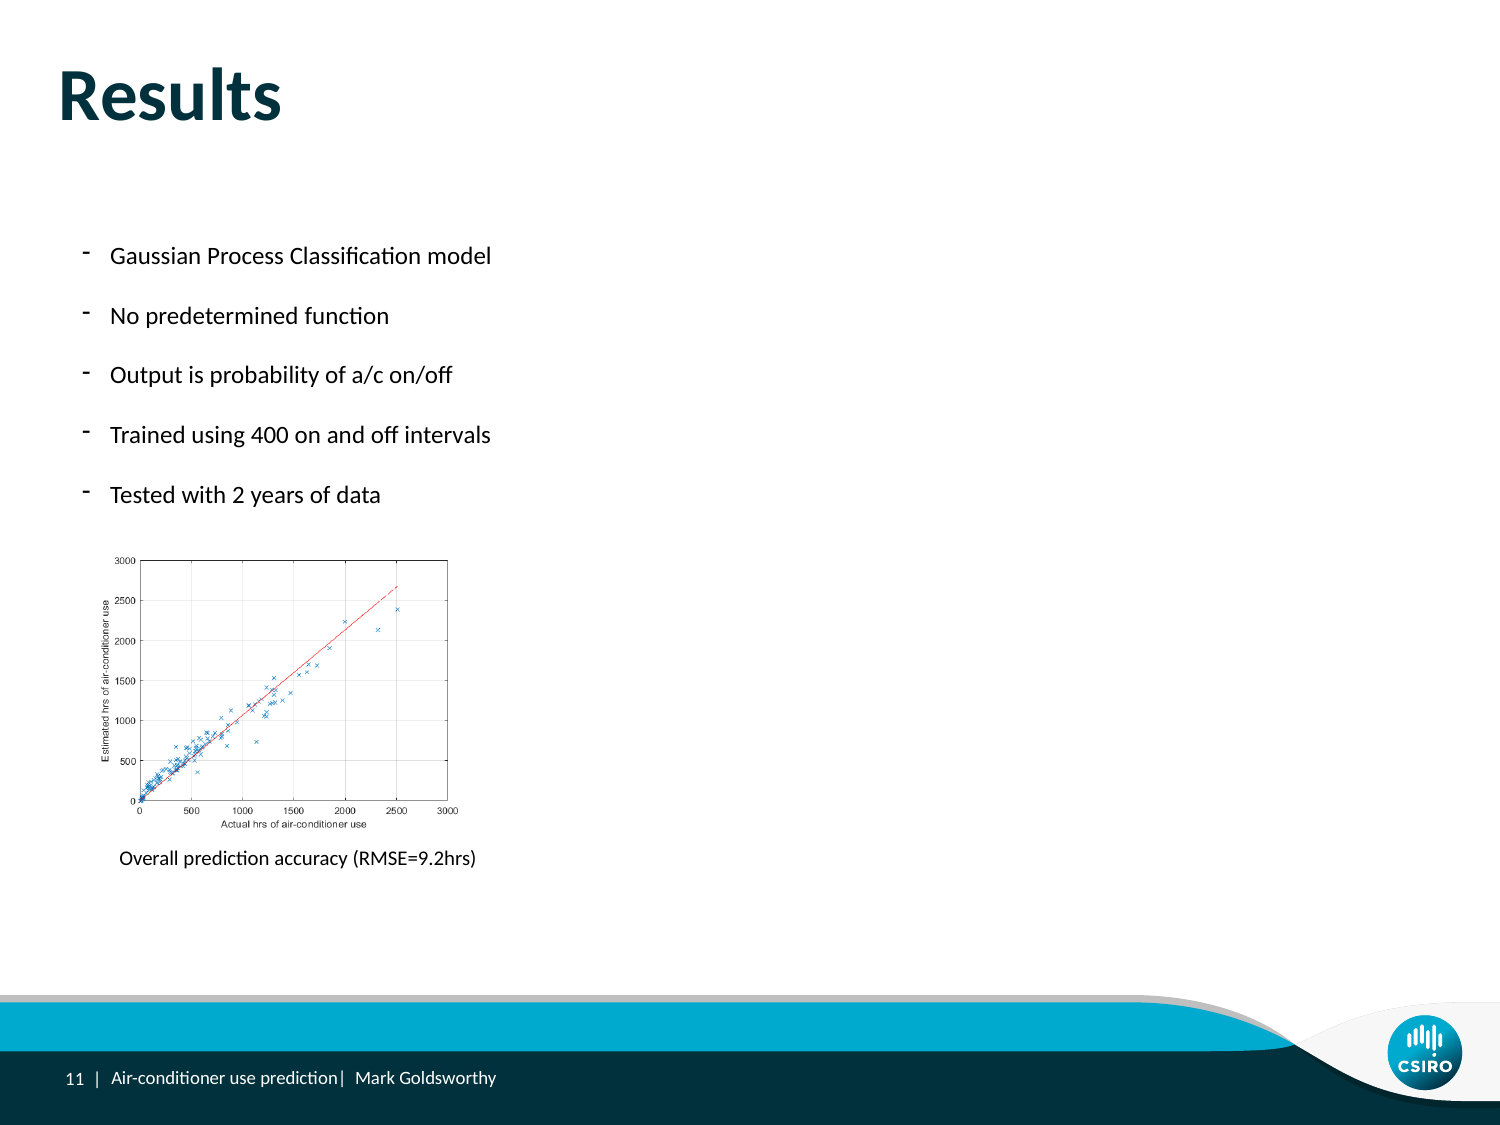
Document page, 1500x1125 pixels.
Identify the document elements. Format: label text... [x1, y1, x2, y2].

picture [88, 538, 485, 834]
title Results [58, 45, 1447, 185]
slide_number 11 | [54, 1067, 102, 1088]
text_box Gaussian Process Classification model No predetermined function Output is probability of a/c on/off Trained using 400 on and off intervals Tested with 2 years of data [67, 231, 554, 696]
footer Air-conditioner use prediction| Mark Goldsworthy [111, 1067, 1110, 1088]
text_box Overall prediction accuracy (RMSE=9.2hrs) [104, 837, 492, 878]
